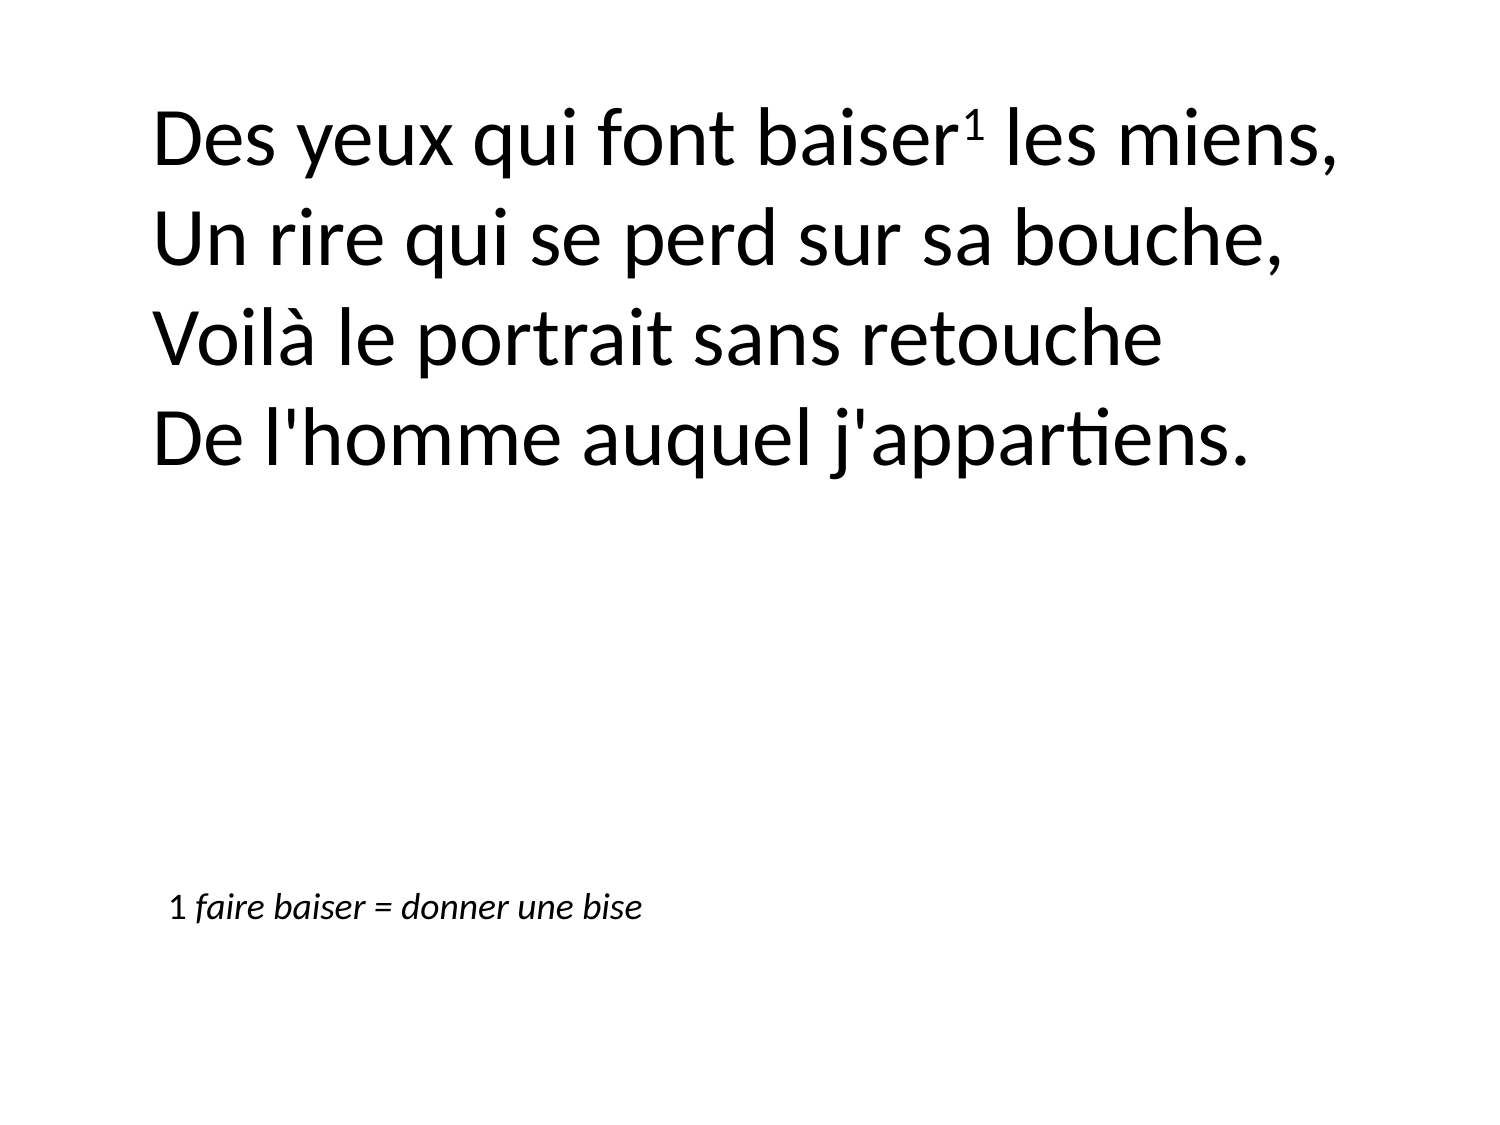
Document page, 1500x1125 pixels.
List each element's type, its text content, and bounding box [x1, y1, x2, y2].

text_box 1 faire baiser = donner une bise [153, 874, 658, 935]
text_box Des yeux qui font baiser1 les miens, Un rire qui se perd sur sa bouche, Voilà le portrait sans retouche De l'homme auquel j'appartiens. [137, 75, 1500, 590]
